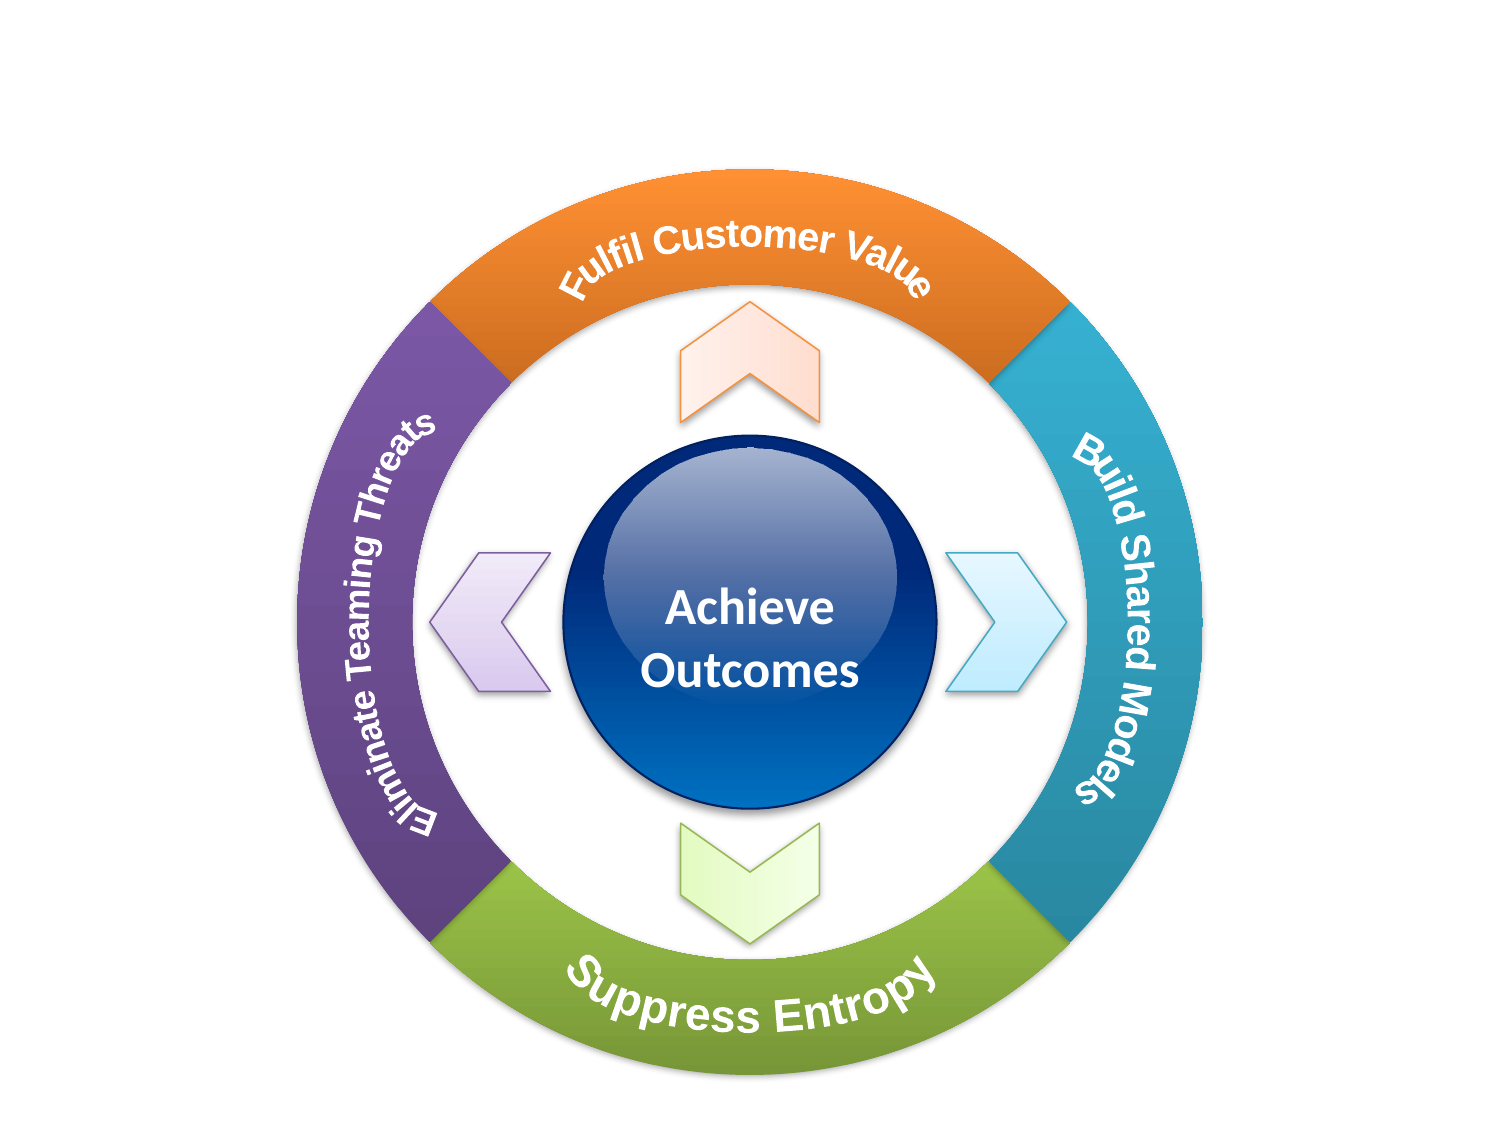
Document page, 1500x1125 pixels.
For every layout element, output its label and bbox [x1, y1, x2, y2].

text_box [296, 169, 1203, 1076]
